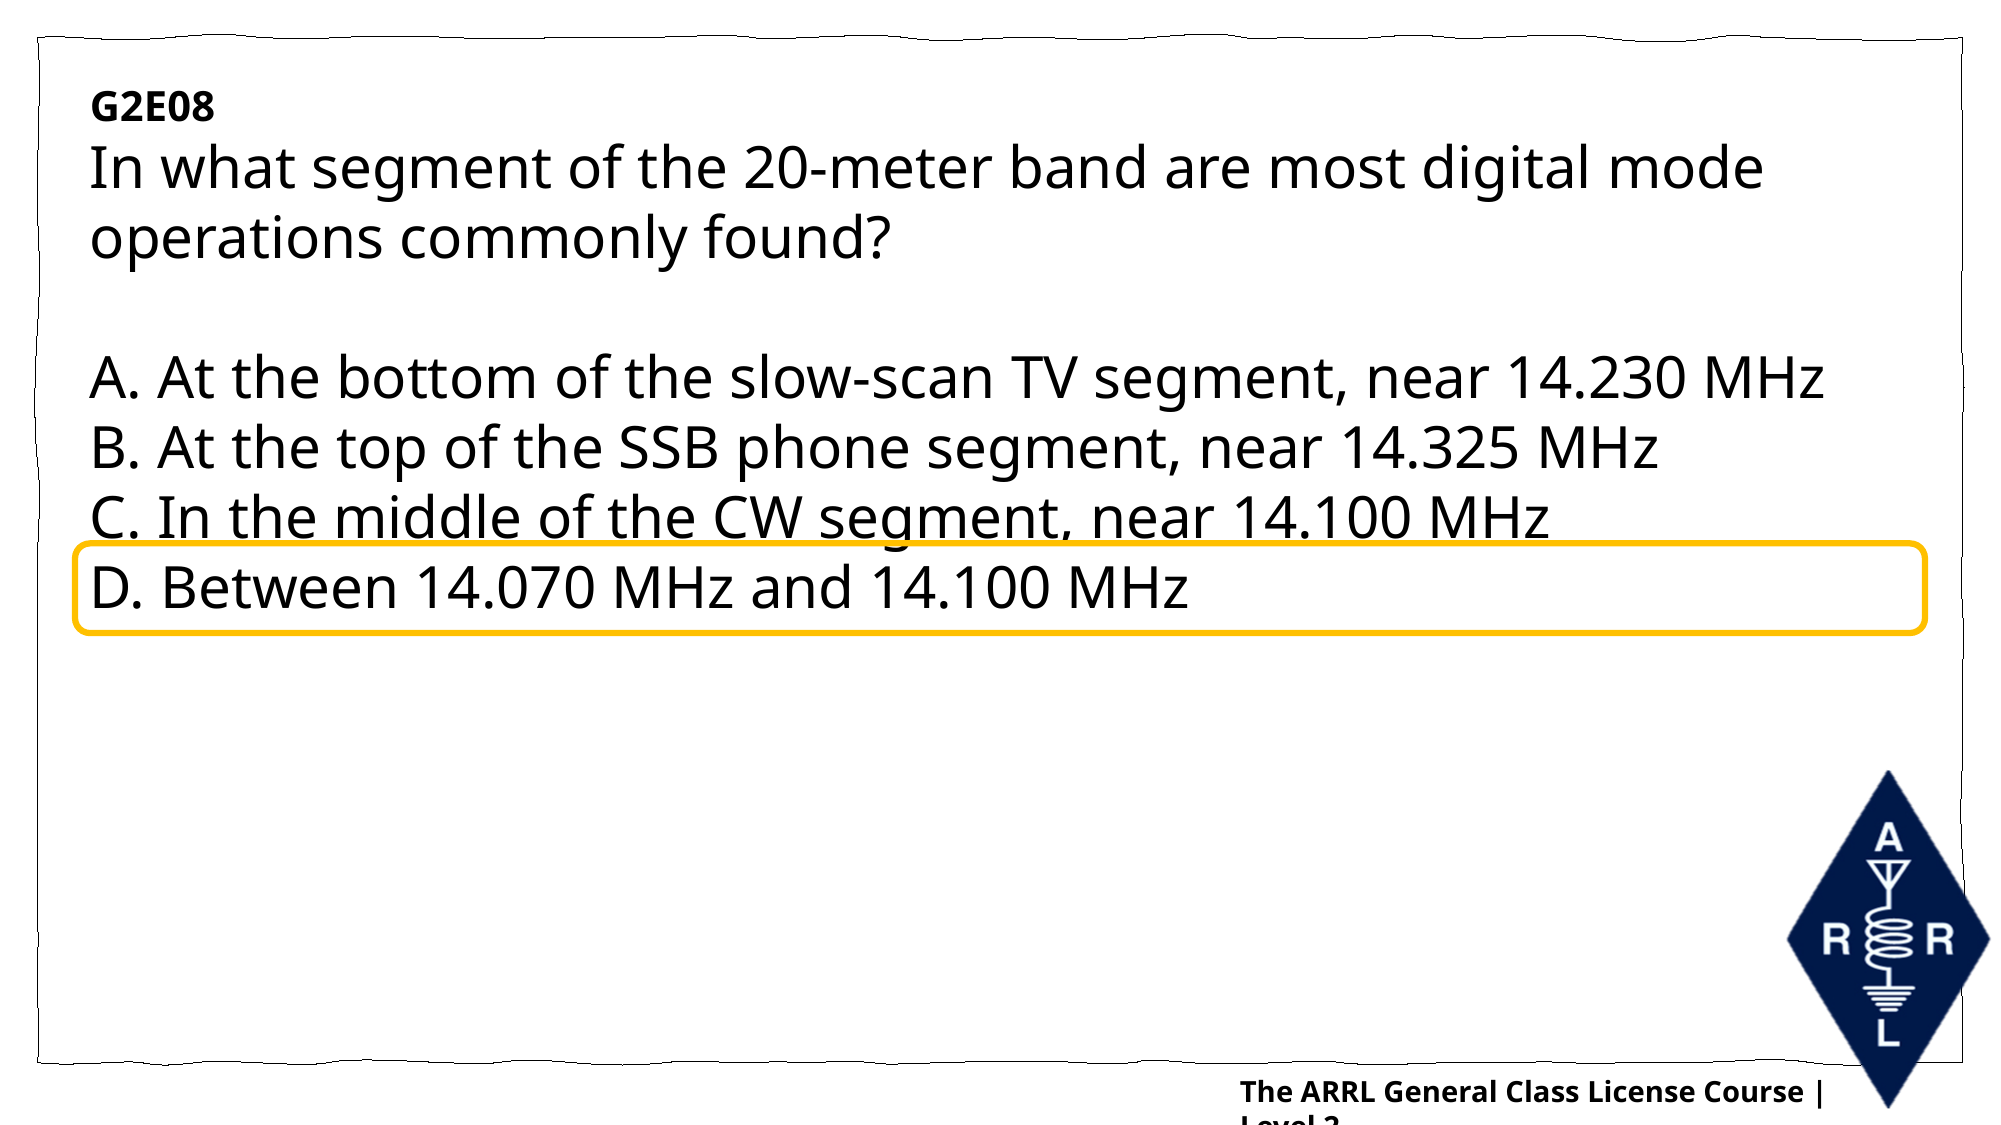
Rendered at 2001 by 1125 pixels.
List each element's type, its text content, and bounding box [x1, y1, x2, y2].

picture [1773, 752, 1999, 1125]
text_box G2E08 In what segment of the 20-meter band are most digital mode operations commonly found? A. At the bottom of the slow-scan TV segment, near 14.230 MHz B. At the top of the SSB phone segment, near 14.325 MHz C. In the middle of the CW segment, near 14.100 MHz D. Between 14.070 MHz and 14.100 MHz [75, 72, 1850, 550]
text_box [73, 542, 1927, 635]
